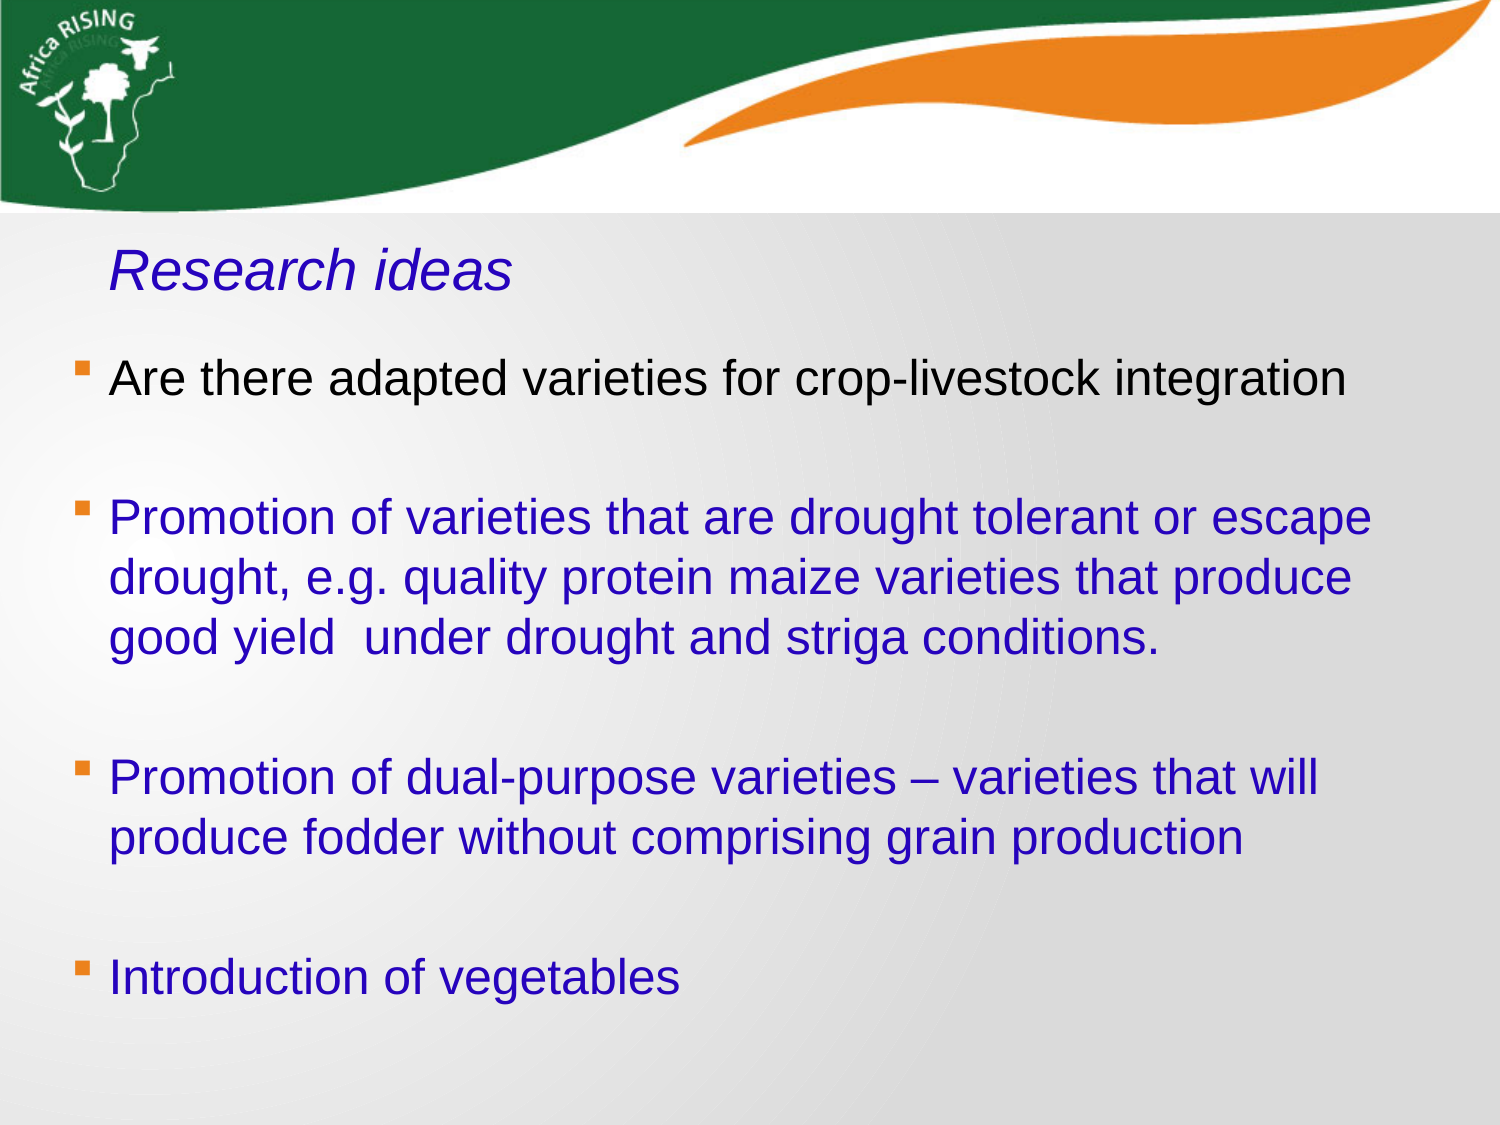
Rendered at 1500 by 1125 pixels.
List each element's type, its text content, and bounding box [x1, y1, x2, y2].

list Are there adapted varieties for crop-livestock integration Promotion of varieties that are drought tolerant or escape drought, e.g. quality protein maize varieties that produce good yield under drought and striga conditions. Promotion of dual-purpose varieties – varieties that will produce fodder without comprising grain production Introduction of vegetables [37, 337, 1463, 1075]
picture [0, 0, 1500, 213]
list Research ideas [75, 224, 1213, 325]
